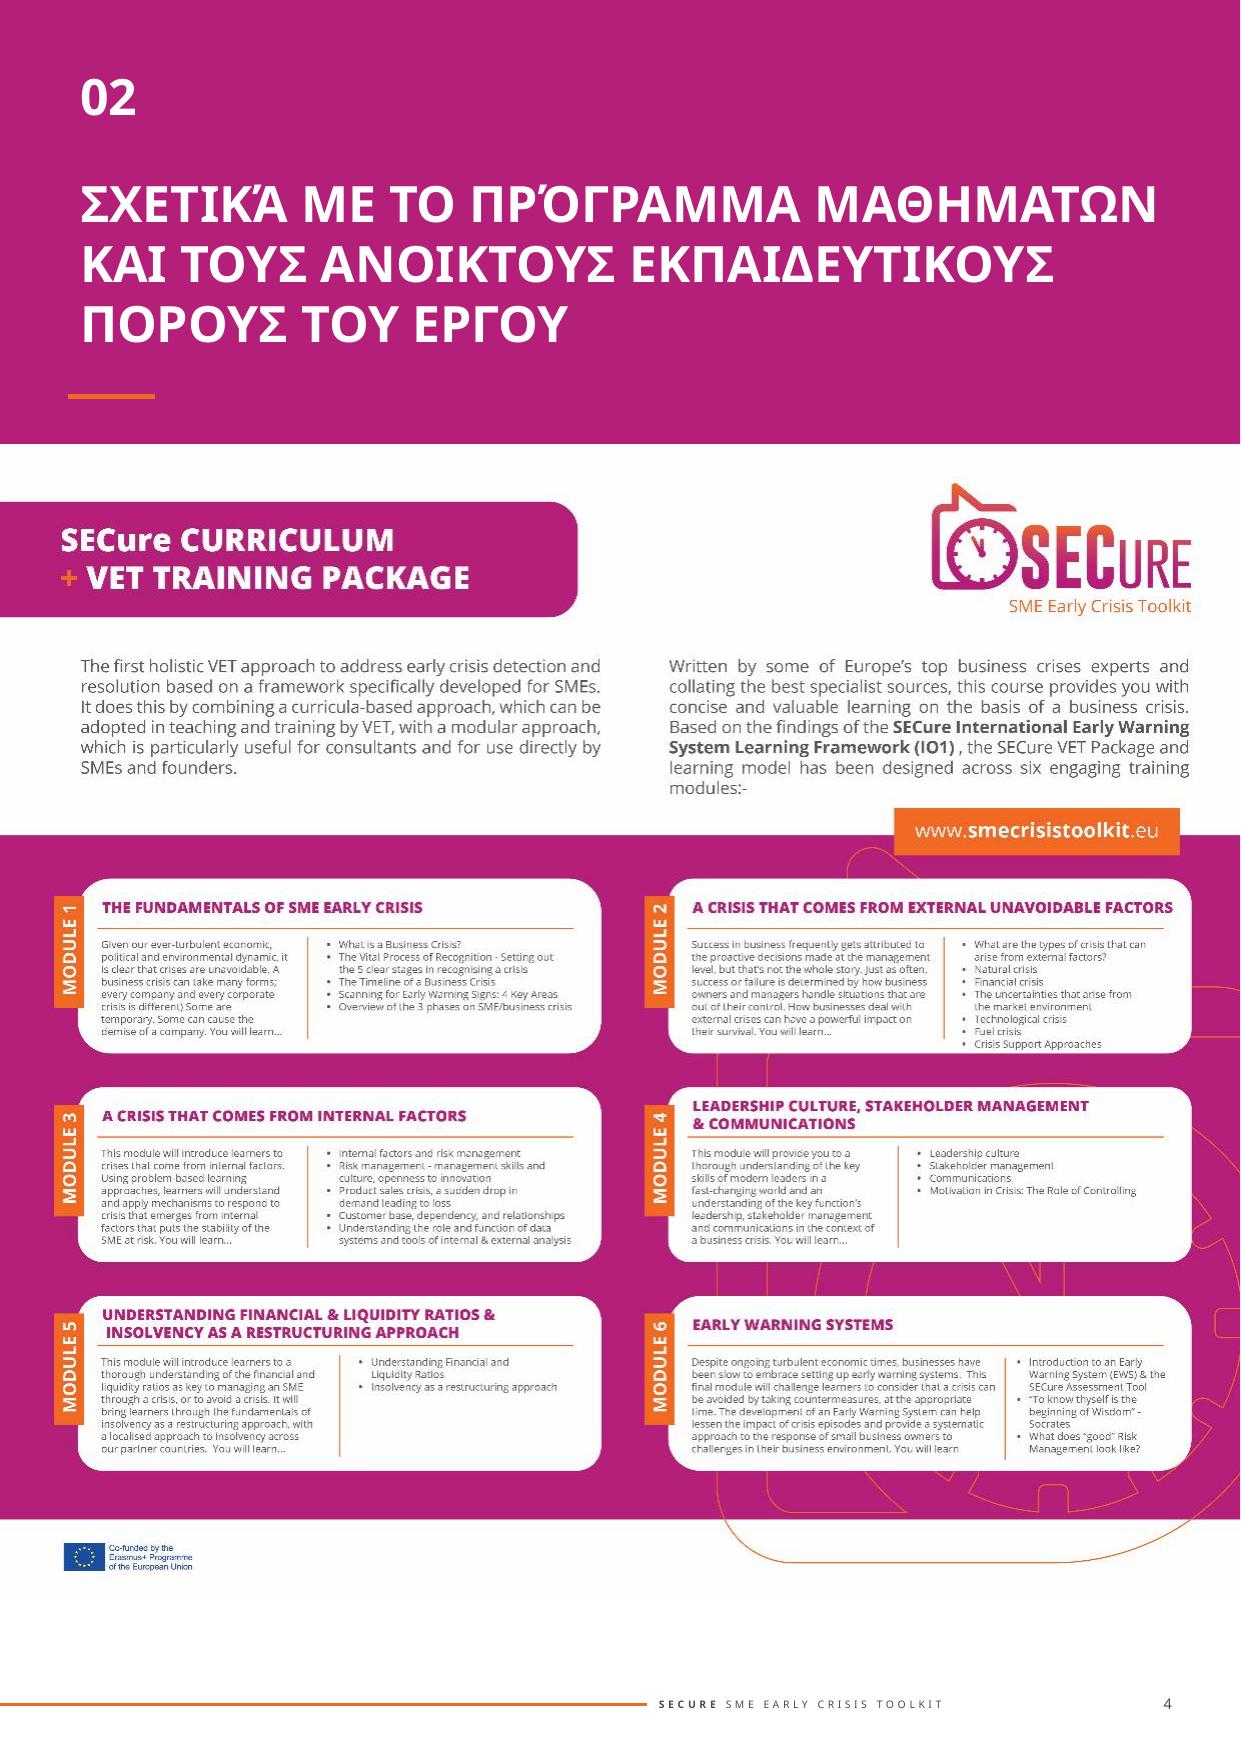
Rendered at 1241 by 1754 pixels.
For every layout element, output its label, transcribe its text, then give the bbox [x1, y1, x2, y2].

picture [0, 444, 1241, 1602]
list 02 ΣΧΕΤΙΚΆ ΜΕ ΤΟ ΠΡΌΓΡΑΜΜΑ ΜΑΘΗΜΑΤΩΝ ΚΑΙ ΤΟΥΣ ΑΝΟΙΚΤΟΥΣ ΕΚΠΑΙΔΕΥΤΙΚΟΥΣ ΠΟΡΟΥΣ ΤΟΥ ΕΡΓΟΥ [64, 58, 1187, 181]
slide_number 4 [1024, 1666, 1187, 1743]
